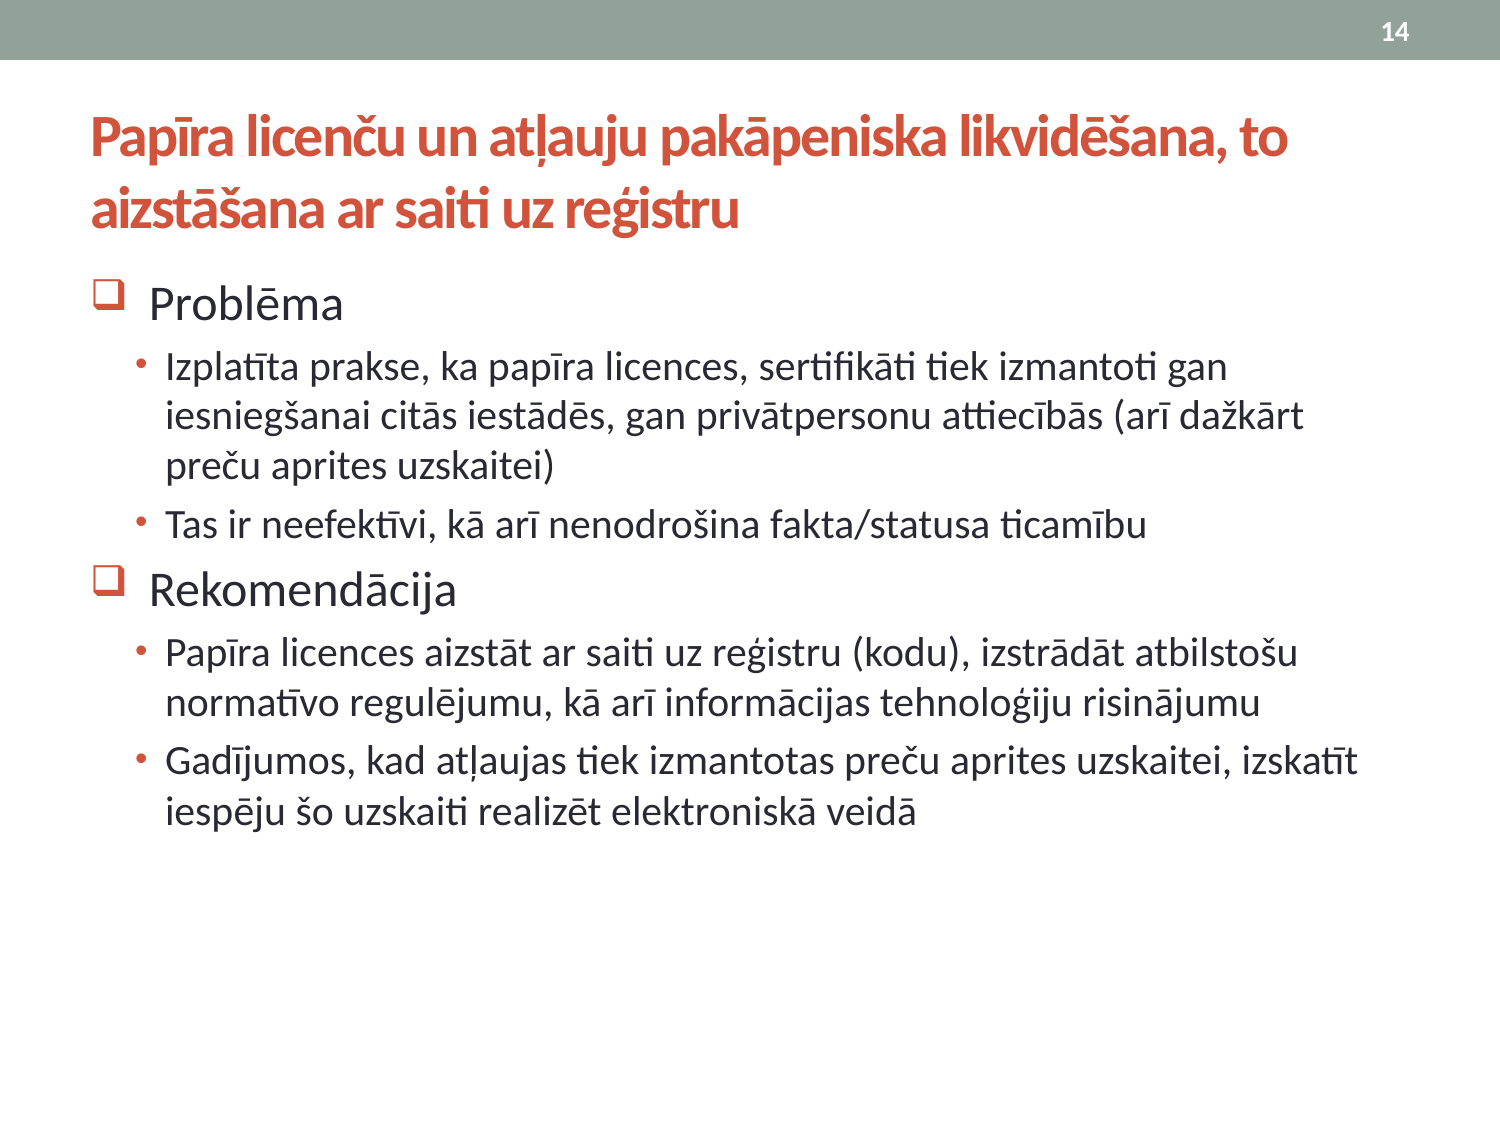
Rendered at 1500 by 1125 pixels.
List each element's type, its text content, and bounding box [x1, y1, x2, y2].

title Papīra licenču un atļauju pakāpeniska likvidēšana, to aizstāšana ar saiti uz reģistru [75, 87, 1425, 250]
slide_number 14 [1250, 3, 1425, 57]
list Problēma Izplatīta prakse, ka papīra licences, sertifikāti tiek izmantoti gan iesniegšanai citās iestādēs, gan privātpersonu attiecībās (arī dažkārt preču aprites uzskaitei) Tas ir neefektīvi, kā arī nenodrošina fakta/statusa ticamību Rekomendācija Papīra licences aizstāt ar saiti uz reģistru (kodu), izstrādāt atbilstošu normatīvo regulējumu, kā arī informācijas tehnoloģiju risinājumu Gadījumos, kad atļaujas tiek izmantotas preču aprites uzskaitei, izskatīt iespēju šo uzskaiti realizēt elektroniskā veidā [75, 262, 1425, 1063]
